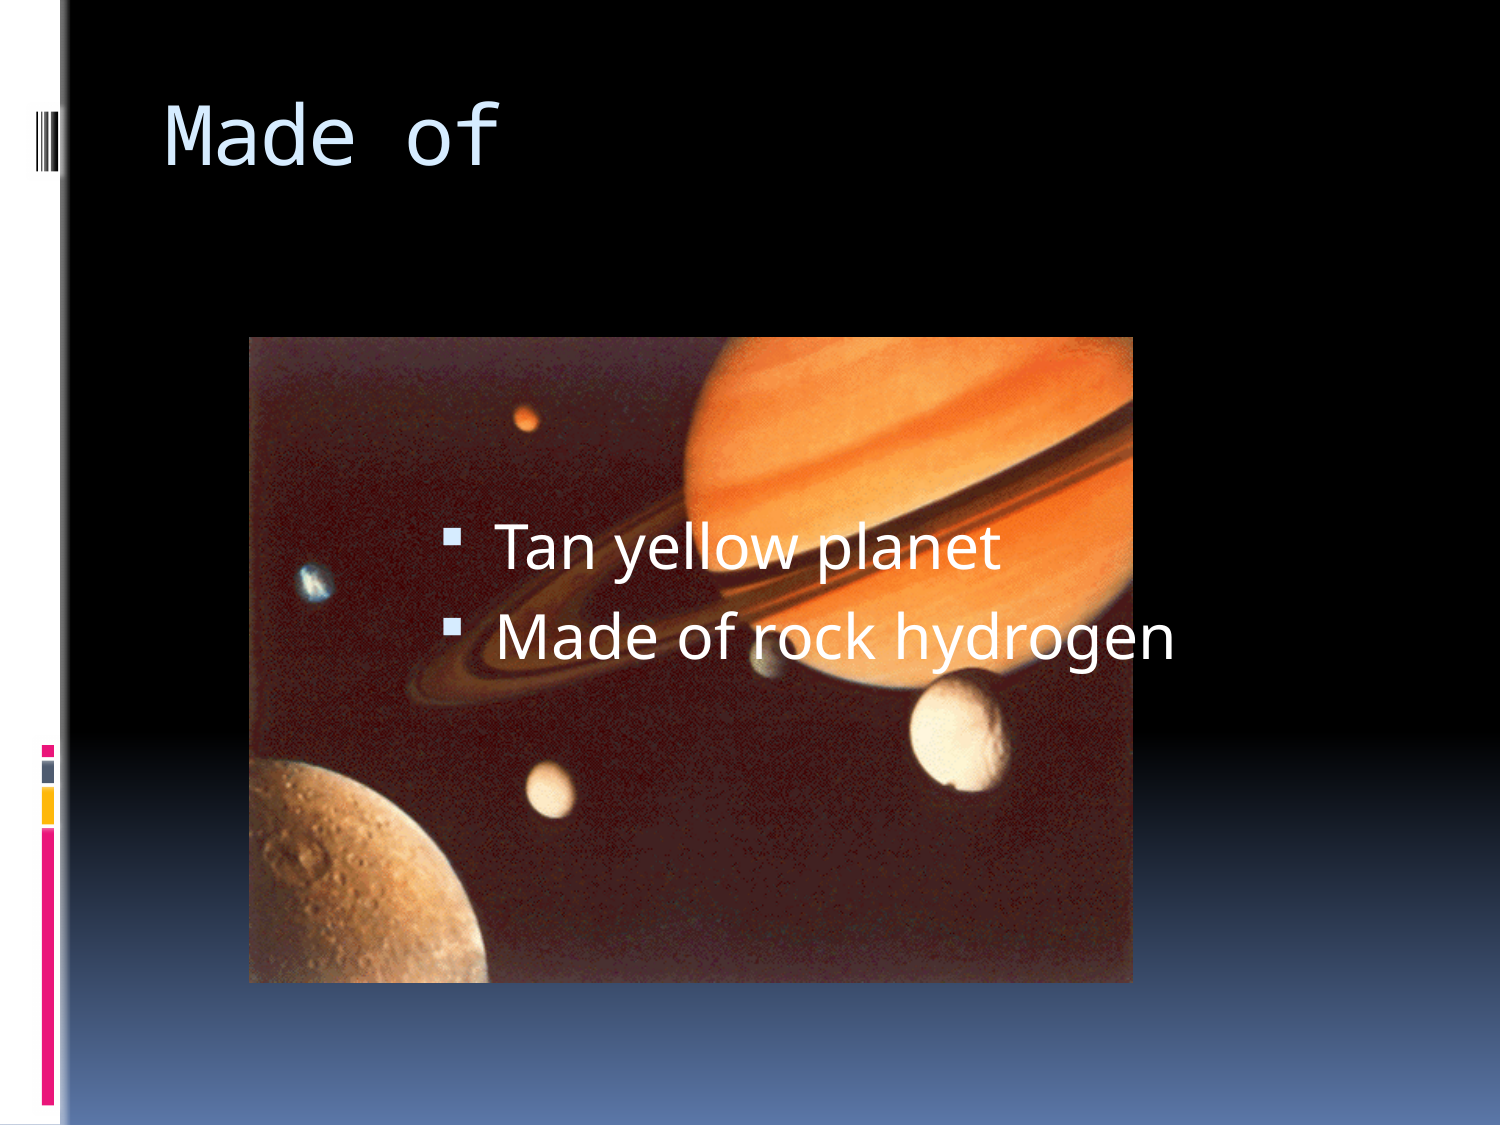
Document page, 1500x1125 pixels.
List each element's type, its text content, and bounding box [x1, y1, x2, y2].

list Tan yellow planet Made of rock hydrogen [412, 500, 1425, 1043]
picture [249, 337, 1134, 984]
title Made of [150, 75, 1425, 225]
